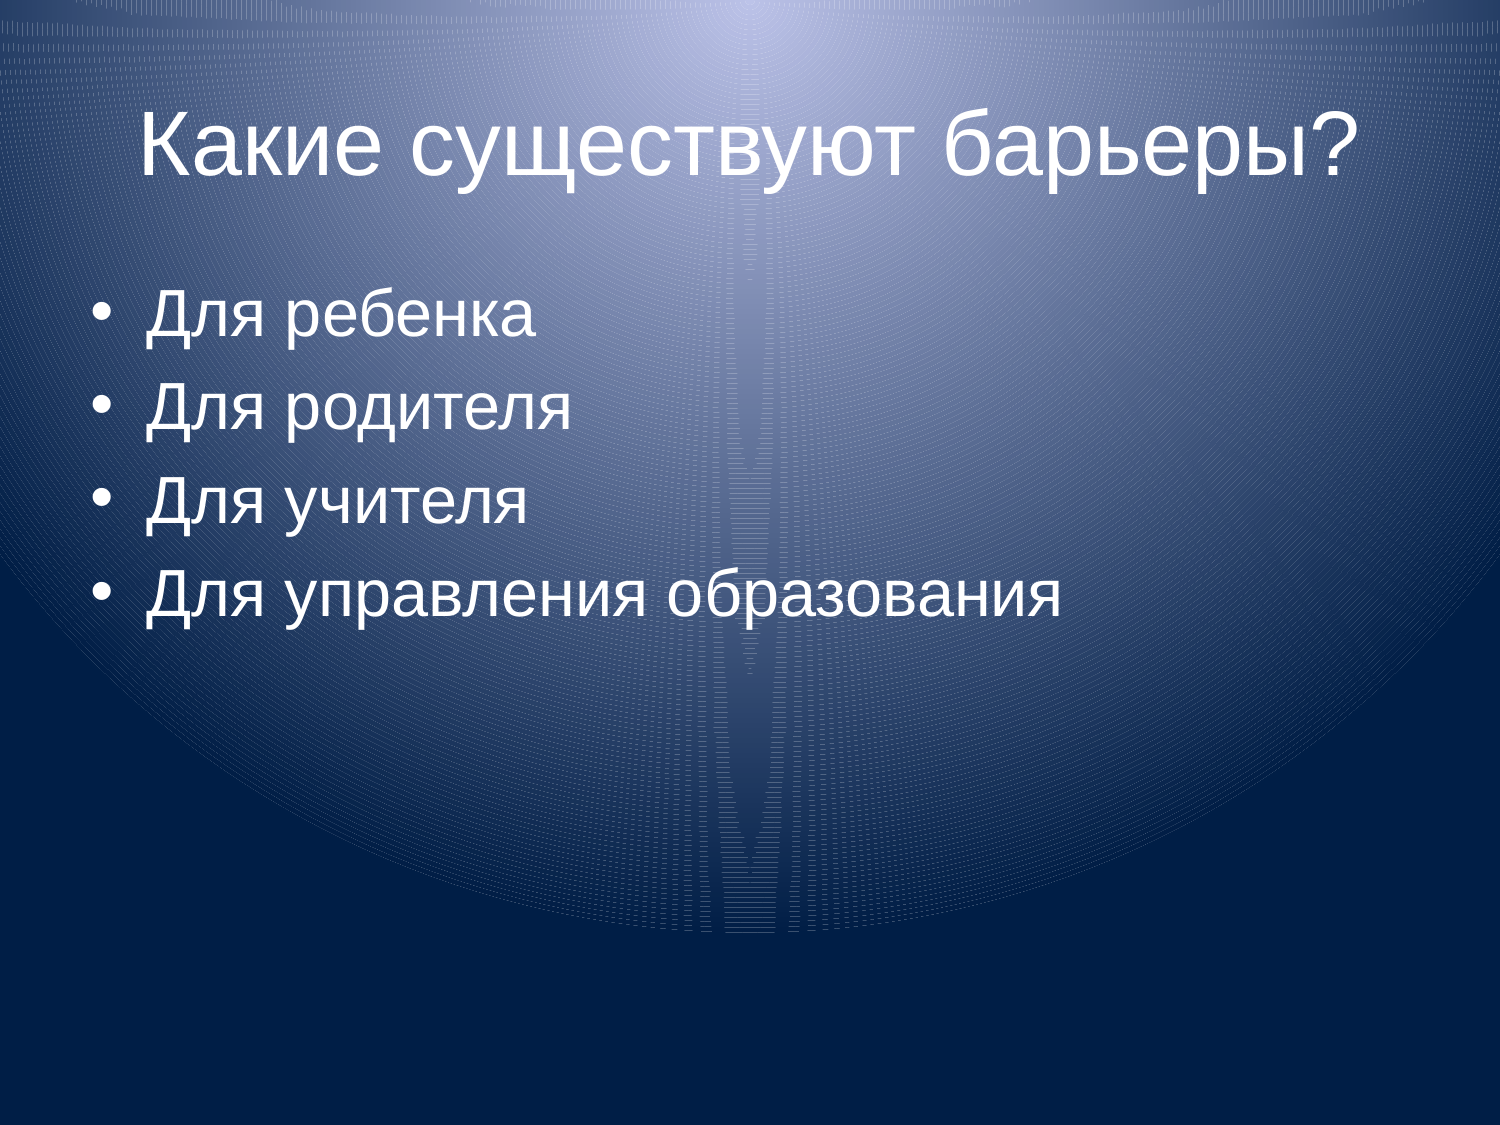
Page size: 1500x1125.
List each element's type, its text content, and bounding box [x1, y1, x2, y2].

title Какие существуют барьеры? [74, 44, 1426, 233]
list Для ребенка Для родителя Для учителя Для управления образования [74, 262, 1426, 1006]
